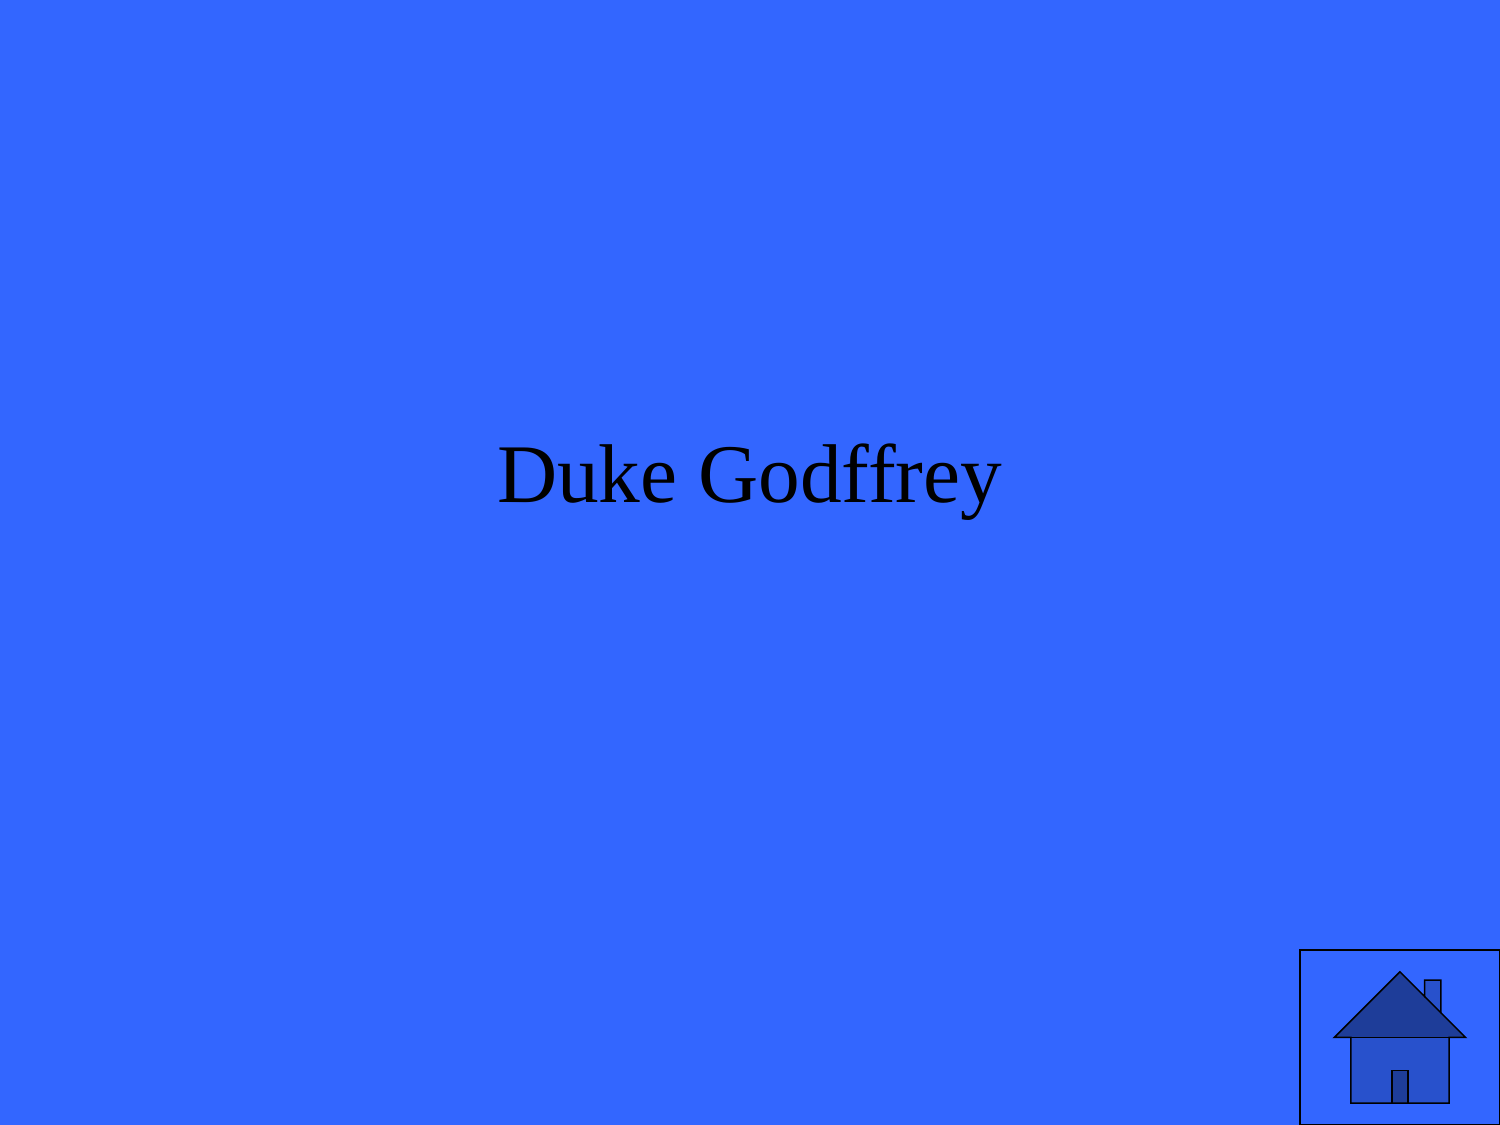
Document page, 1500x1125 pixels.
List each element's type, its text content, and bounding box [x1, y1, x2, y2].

title Duke Godffrey [112, 374, 1388, 563]
text_box [1299, 950, 1500, 1125]
